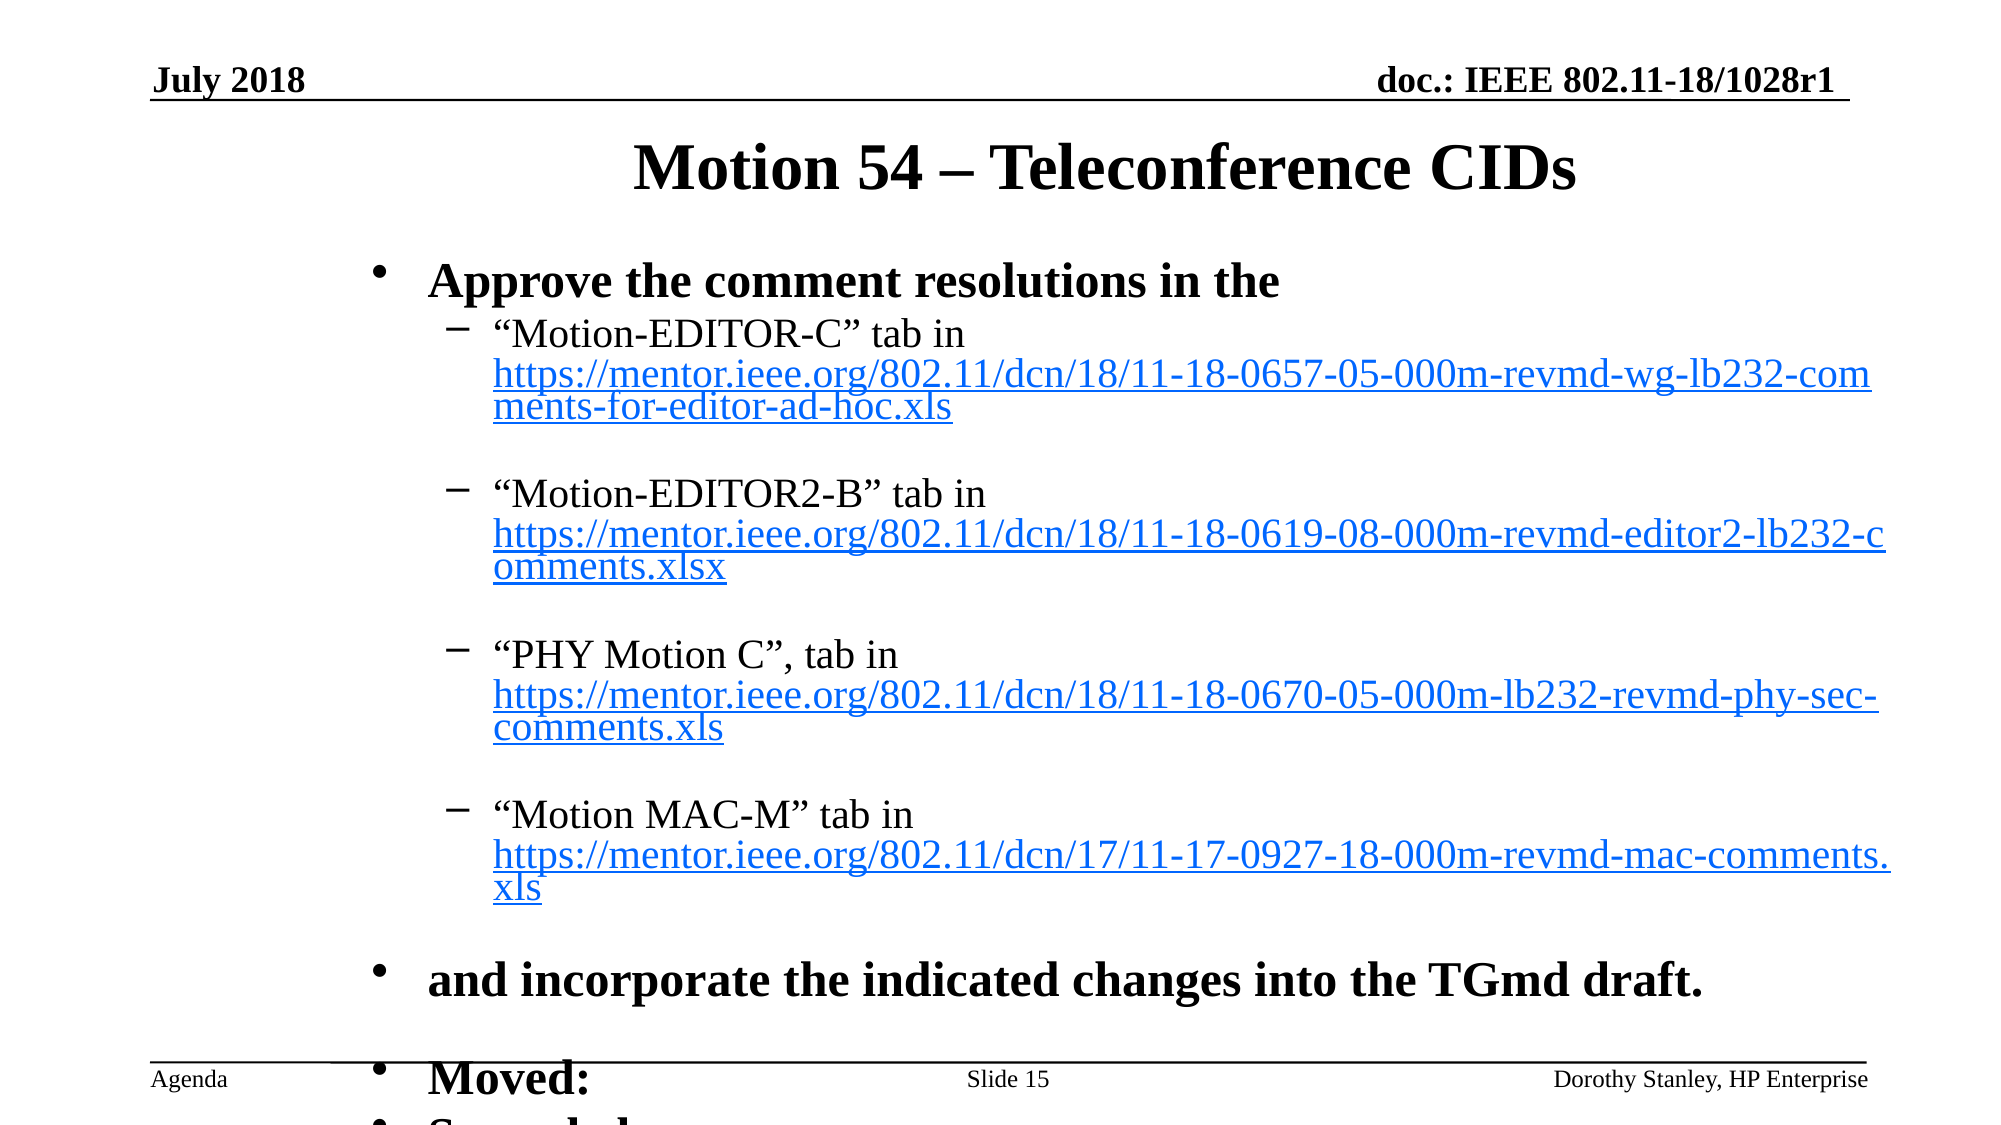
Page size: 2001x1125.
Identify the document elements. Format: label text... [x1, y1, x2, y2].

list Approve the comment resolutions in the “Motion-EDITOR-C” tab in https://mentor.ieee.org/802.11/dcn/18/11-18-0657-05-000m-revmd-wg-lb232-comments-for-editor-ad-hoc.xls “Motion-EDITOR2-B” tab in https://mentor.ieee.org/802.11/dcn/18/11-18-0619-08-000m-revmd-editor2-lb232-comments.xlsx “PHY Motion C”, tab in https://mentor.ieee.org/802.11/dcn/18/11-18-0670-05-000m-lb232-revmd-phy-sec-comments.xls “Motion MAC-M” tab in https://mentor.ieee.org/802.11/dcn/17/11-17-0927-18-000m-revmd-mac-comments.xls and incorporate the indicated changes into the TGmd draft. Moved: Seconded: Result: [356, 251, 1911, 1002]
slide_number Slide 15 [966, 1062, 1051, 1093]
title Motion 54 – Teleconference CIDs [362, 75, 1850, 250]
footer Dorothy Stanley, HP Enterprise [1549, 1062, 1869, 1093]
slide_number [152, 54, 567, 100]
